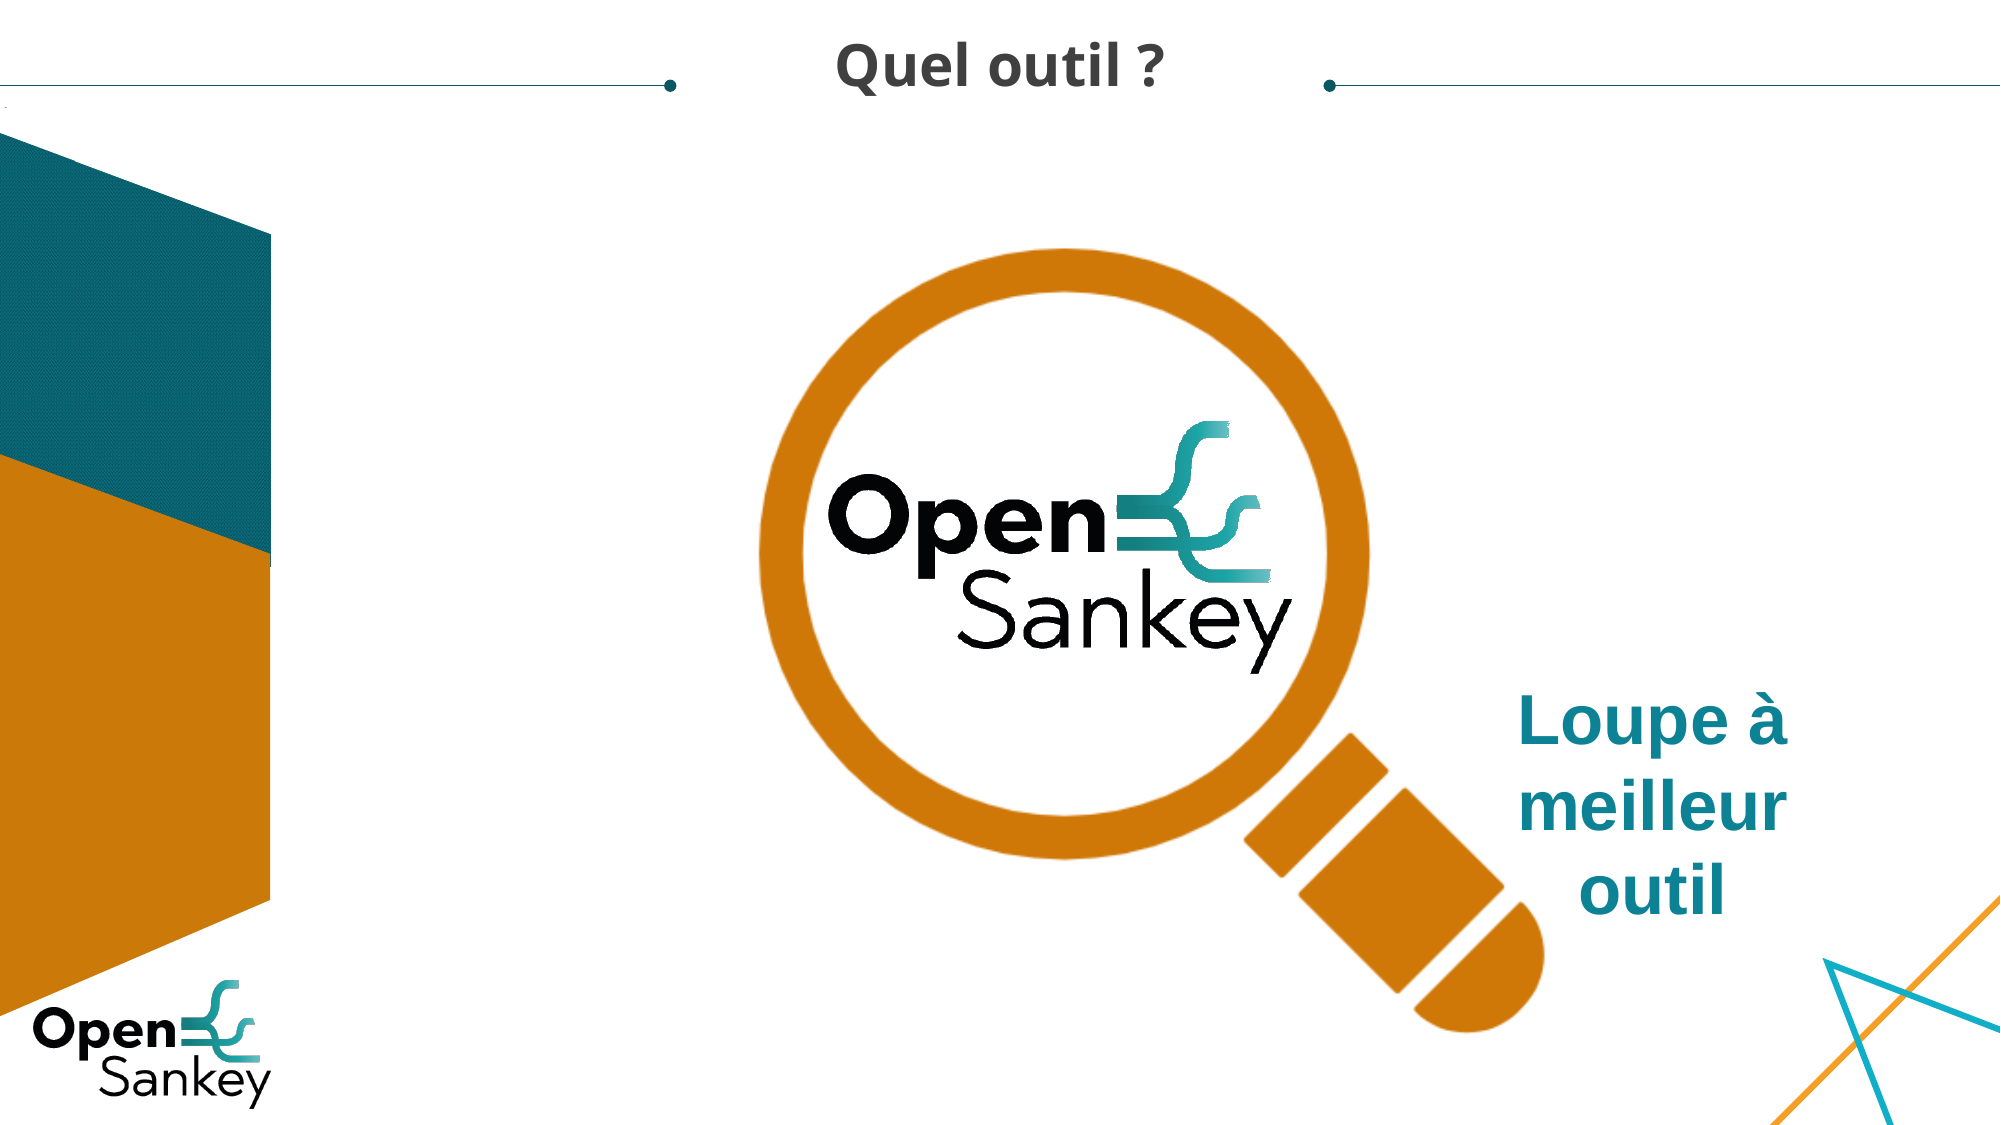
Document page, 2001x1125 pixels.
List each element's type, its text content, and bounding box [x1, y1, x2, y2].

picture [730, 236, 1556, 1040]
text_box Loupe à meilleur outil [1556, 666, 1807, 937]
text_box Quel outil ? [670, 36, 1330, 100]
text_box [1772, 1041, 1888, 1125]
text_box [0, 94, 370, 1125]
text_box [1906, 897, 2000, 1028]
text_box [1826, 961, 2000, 1125]
